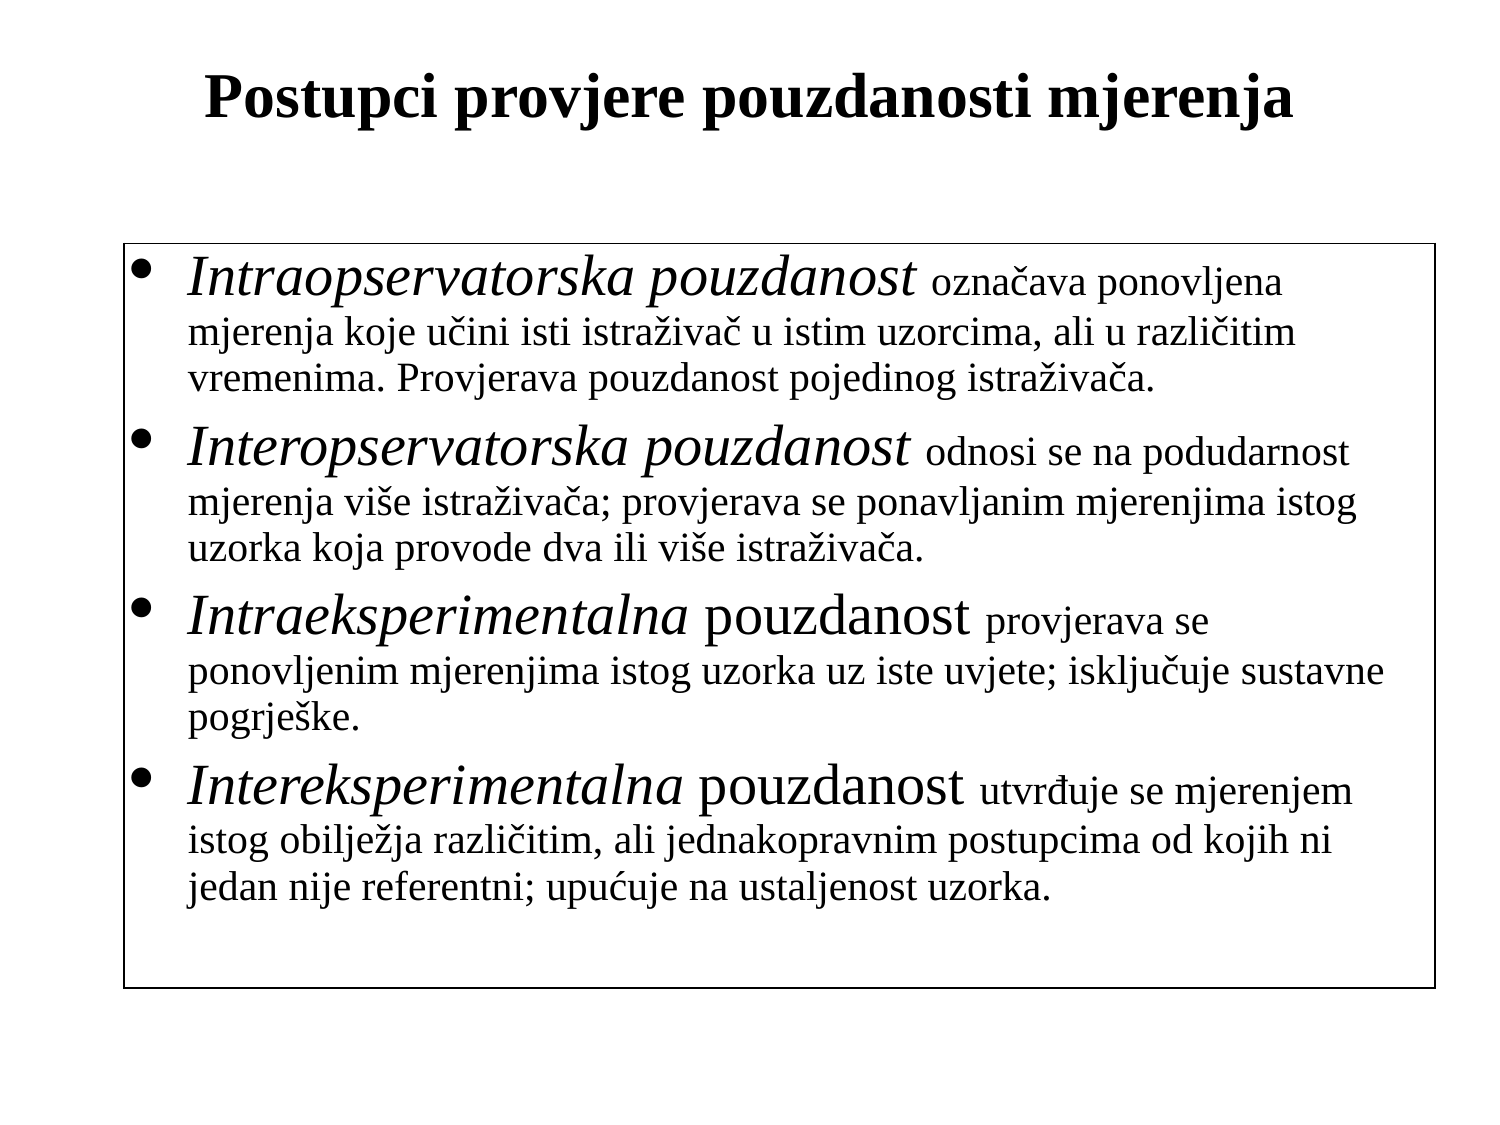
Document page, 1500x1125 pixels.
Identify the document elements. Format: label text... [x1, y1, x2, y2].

table_header Intraopservatorska pouzdanost označava ponovljena mjerenja koje učini isti istraživač u istim uzorcima, ali u različitim vremenima. Provjerava pouzdanost pojedinog istraživača. Interopservatorska pouzdanost odnosi se na podudarnost mjerenja više istraživača; provjerava se ponavljanim mjerenjima istog uzorka koja provode dva ili više istraživača. Intraeksperimentalna pouzdanost provjerava se ponovljenim mjerenjima istog uzorka uz iste uvjete; isključuje sustavne pogrješke. Intereksperimentalna pouzdanost utvrđuje se mjerenjem istog obilježja različitim, ali jednakopravnim postupcima od kojih ni jedan nije referentni; upućuje na ustaljenost uzorka. [125, 244, 1434, 987]
title Postupci provjere pouzdanosti mjerenja [75, 45, 1425, 233]
